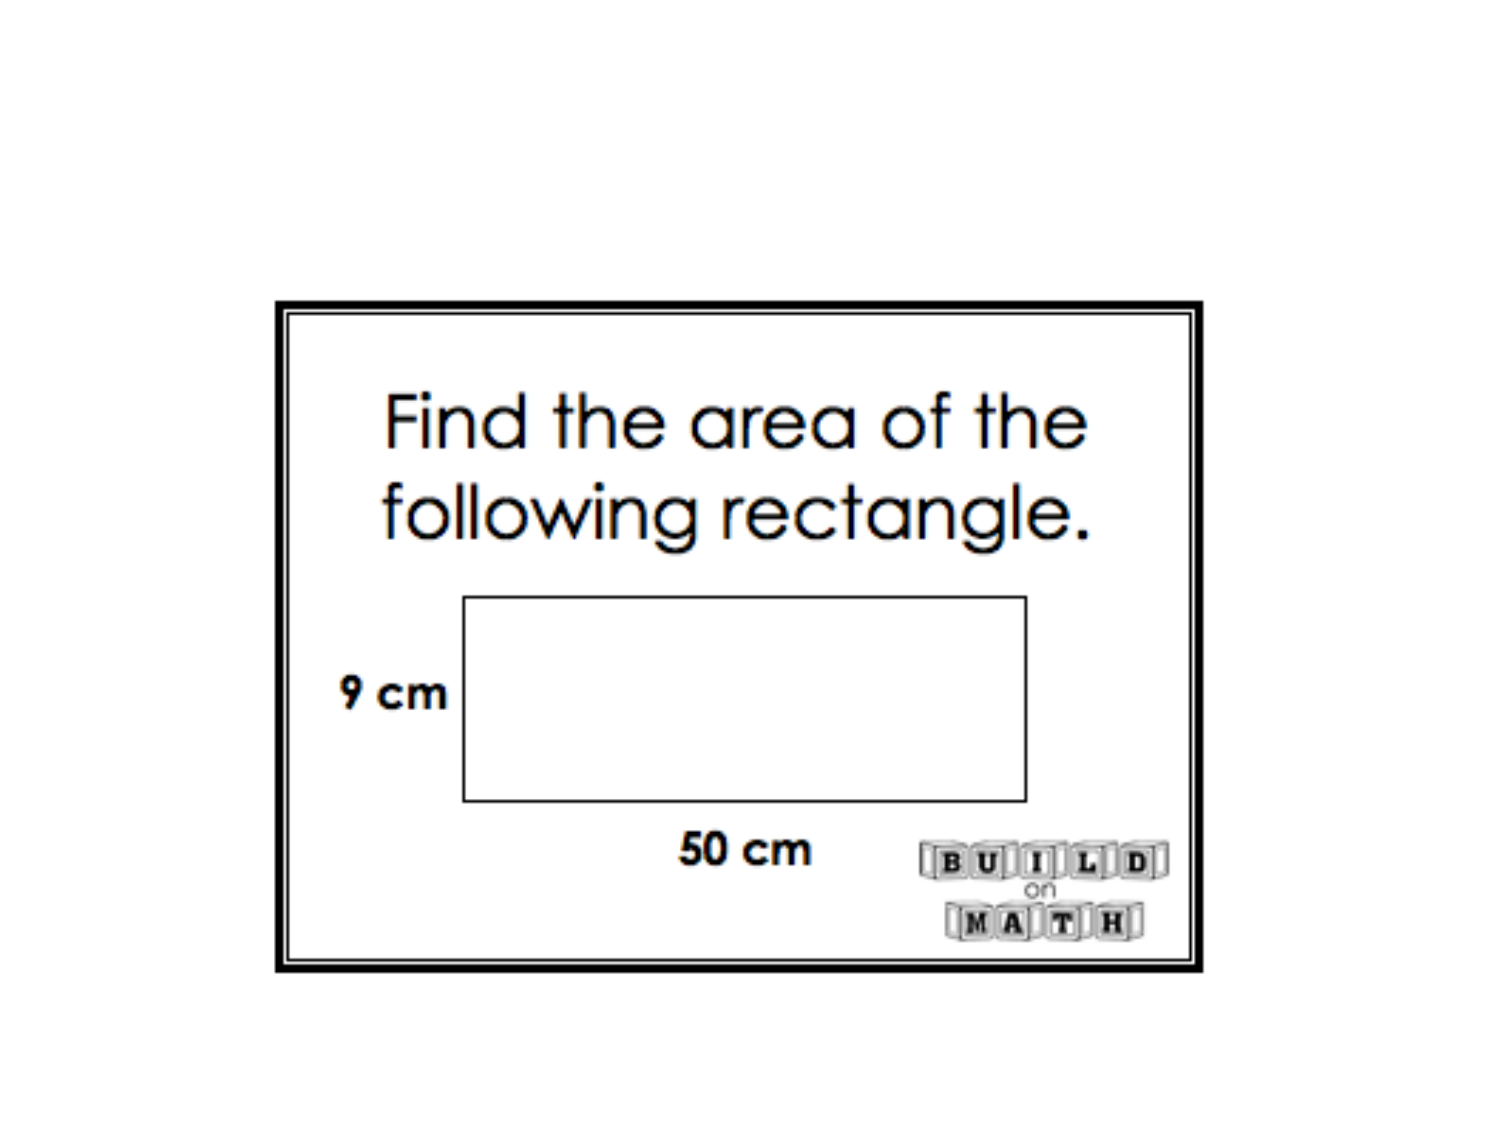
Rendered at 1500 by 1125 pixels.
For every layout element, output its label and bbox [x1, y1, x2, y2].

list [74, 262, 1426, 1006]
